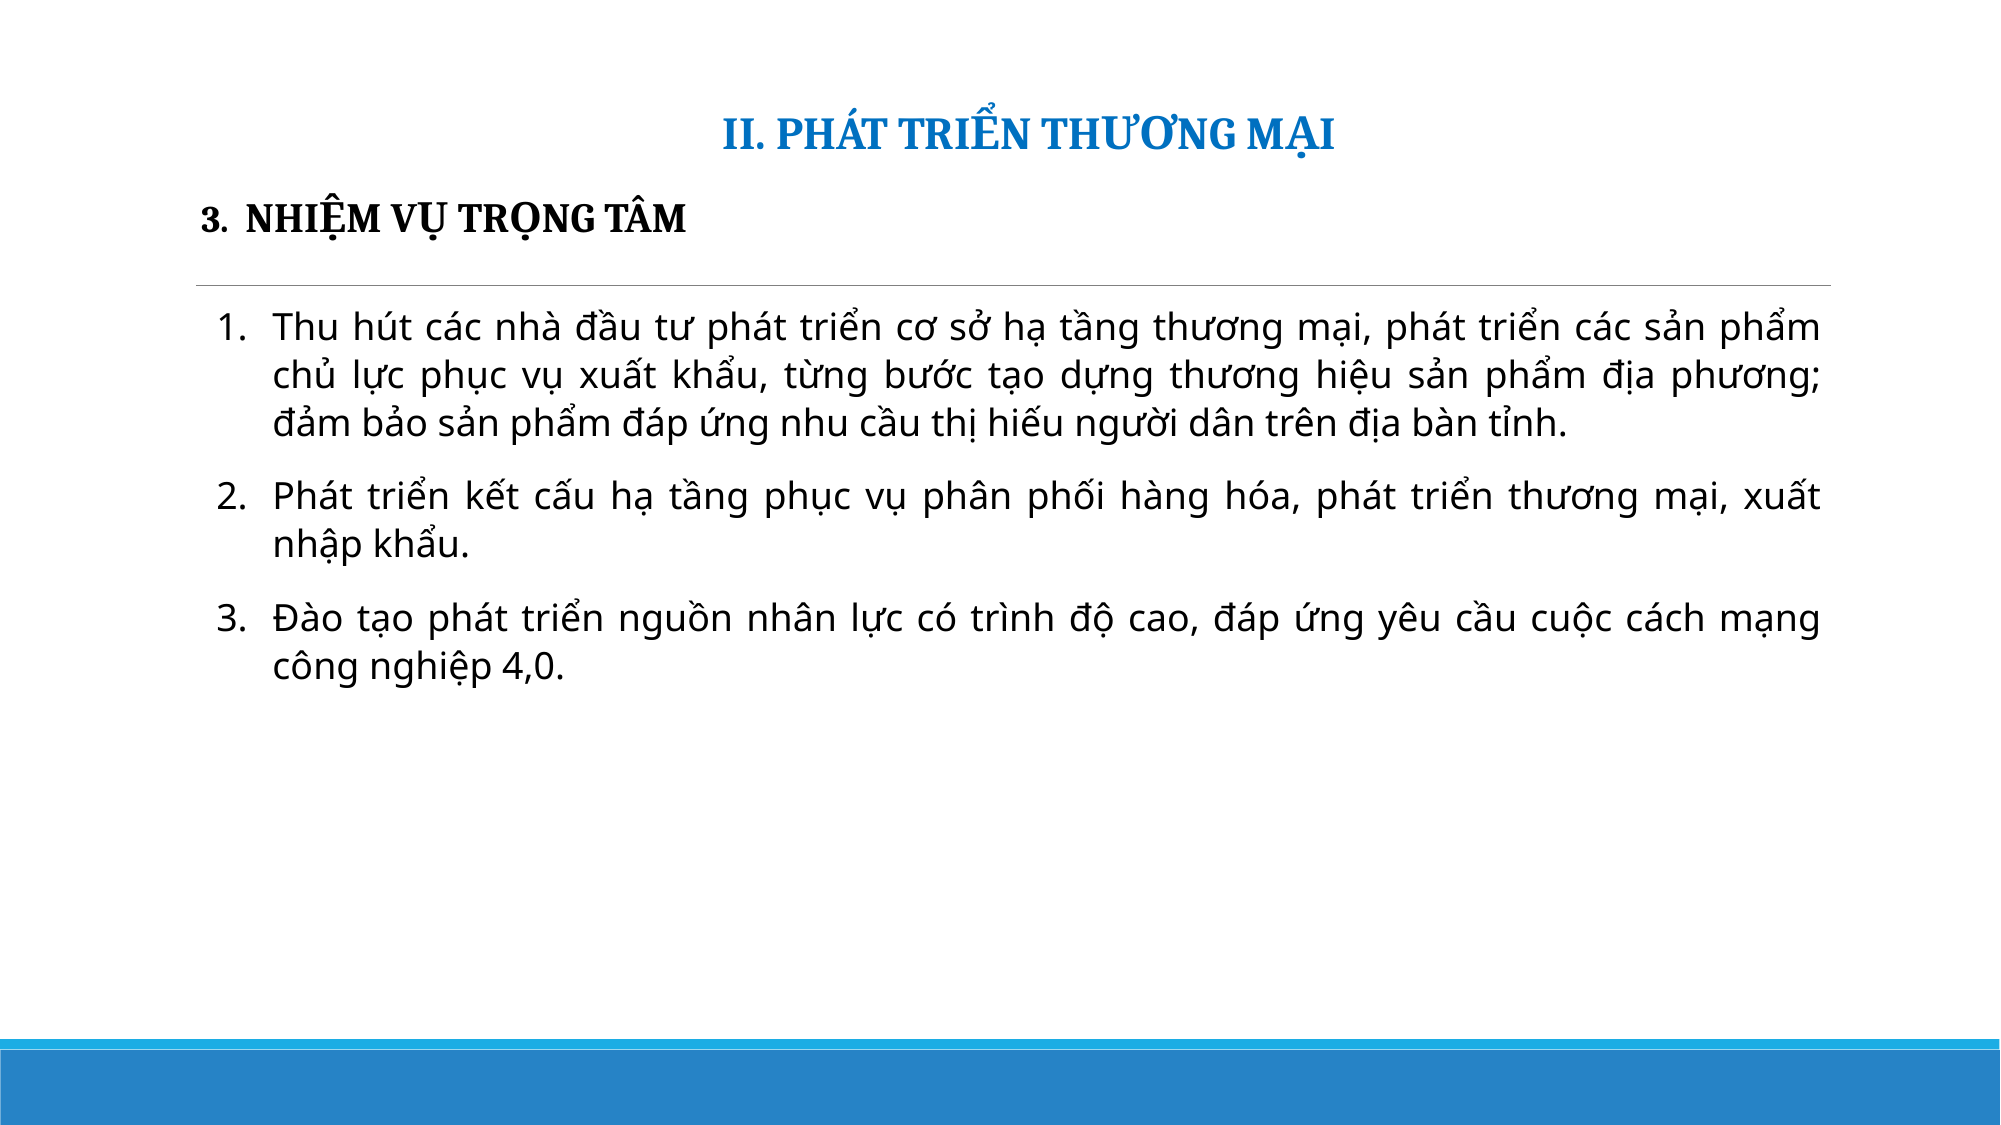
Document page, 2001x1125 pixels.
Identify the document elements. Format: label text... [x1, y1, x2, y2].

text_box II. PHÁT TRIỂN THƯƠNG MẠI [707, 96, 1352, 167]
text_box Thu hút các nhà đầu tư phát triển cơ sở hạ tầng thương mại, phát triển các sản phẩm chủ lực phục vụ xuất khẩu, từng bước tạo dựng thương hiệu sản phẩm địa phương; đảm bảo sản phẩm đáp ứng nhu cầu thị hiếu người dân trên địa bàn tỉnh. Phát triển kết cấu hạ tầng phục vụ phân phối hàng hóa, phát triển thương mại, xuất nhập khẩu. Đào tạo phát triển nguồn nhân lực có trình độ cao, đáp ứng yêu cầu cuộc cách mạng công nghiệp 4,0. [201, 292, 1838, 694]
text_box 3. NHIỆM VỤ TRỌNG TÂM [186, 183, 703, 249]
